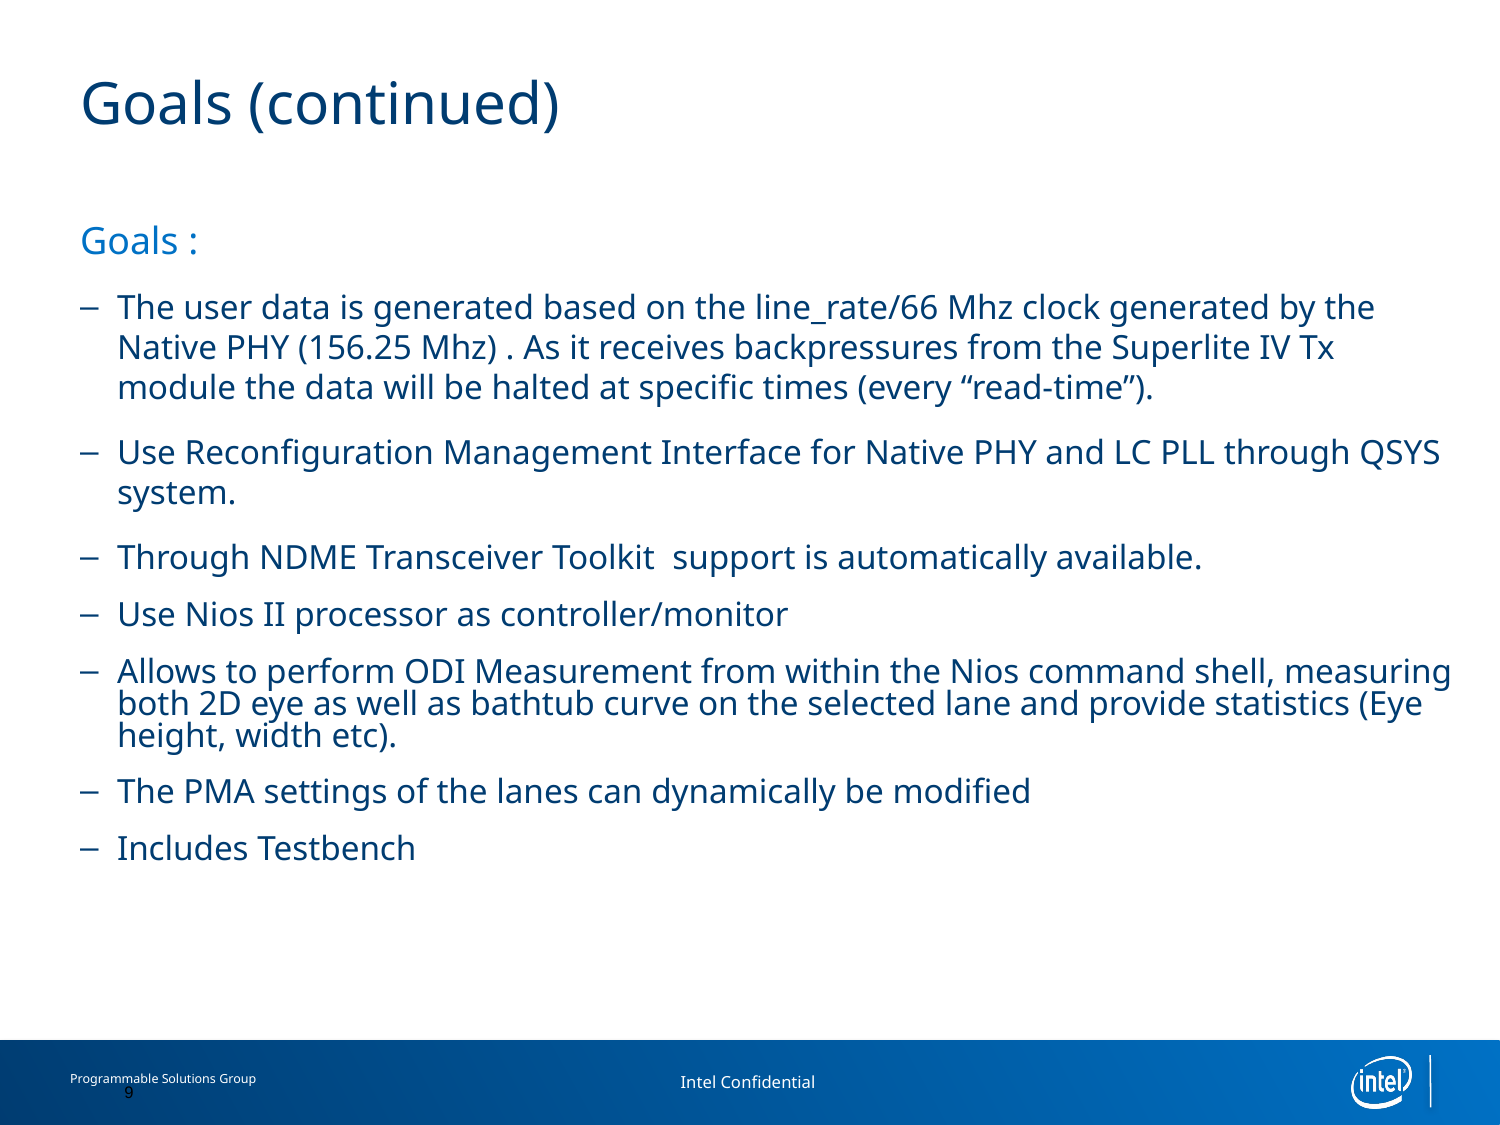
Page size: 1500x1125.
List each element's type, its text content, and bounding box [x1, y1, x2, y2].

title Goals (continued) [80, 65, 1458, 194]
slide_number 9 [19, 1069, 134, 1116]
list Goals : The user data is generated based on the line_rate/66 Mhz clock generated by the Native PHY (156.25 Mhz) . As it receives backpressures from the Superlite IV Tx module the data will be halted at specific times (every “read-time”). Use Reconfiguration Management Interface for Native PHY and LC PLL through QSYS system. Through NDME Transceiver Toolkit support is automatically available. Use Nios II processor as controller/monitor Allows to perform ODI Measurement from within the Nios command shell, measuring both 2D eye as well as bathtub curve on the selected lane and provide statistics (Eye height, width etc). The PMA settings of the lanes can dynamically be modified Includes Testbench [80, 225, 1461, 1028]
picture [1351, 1056, 1412, 1109]
